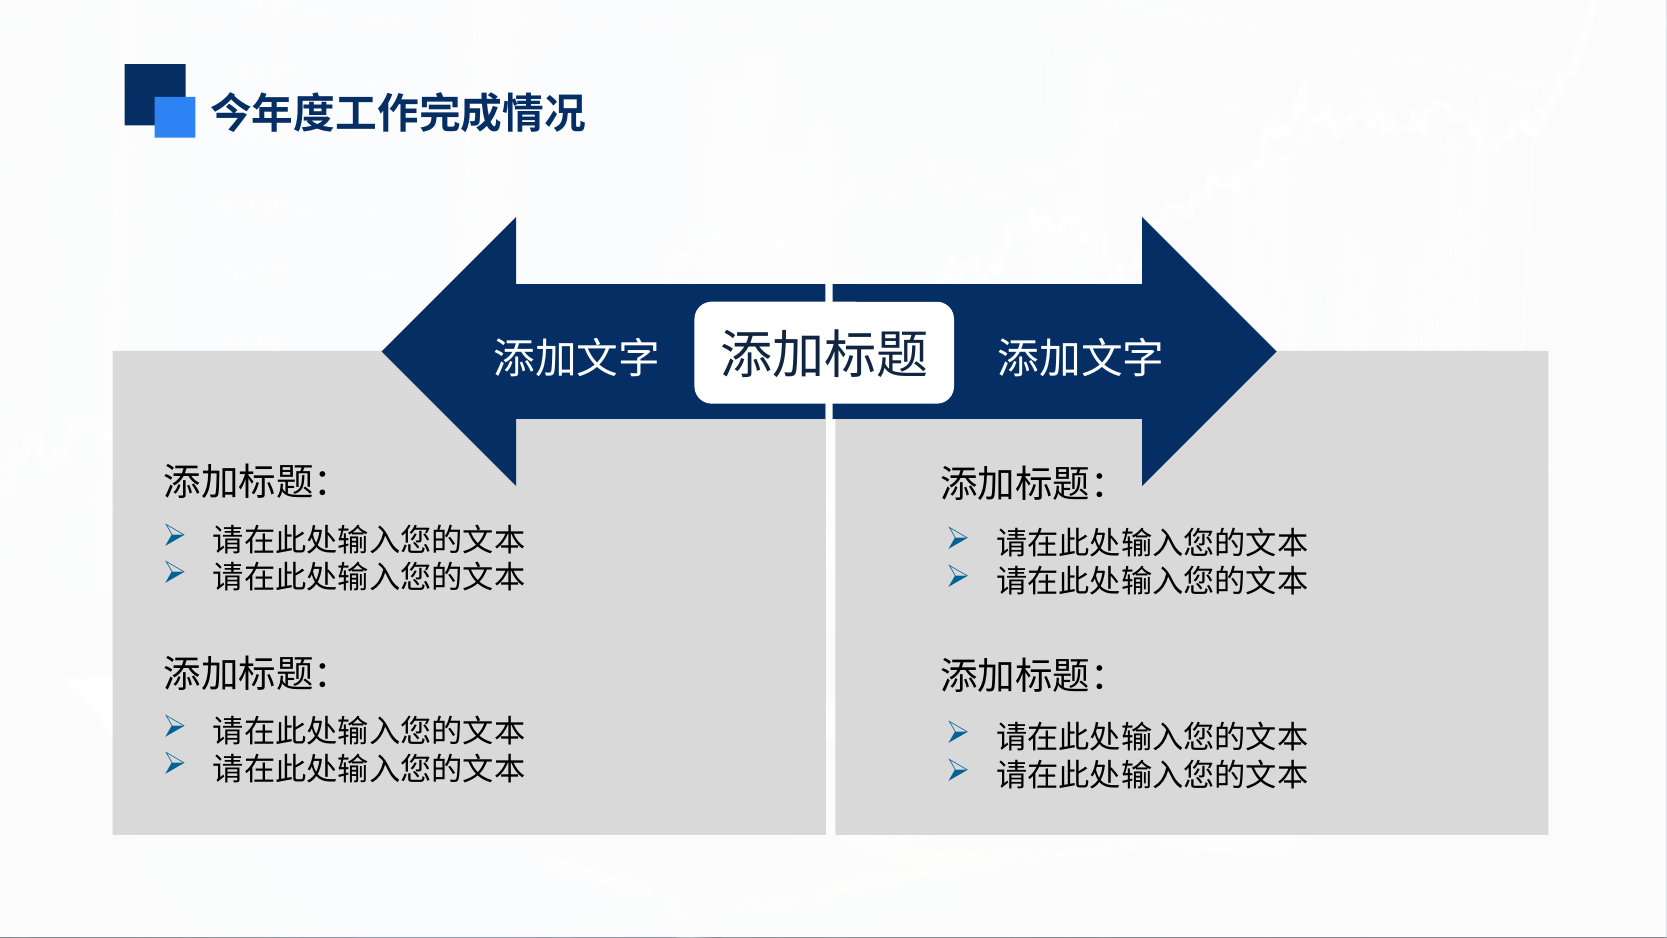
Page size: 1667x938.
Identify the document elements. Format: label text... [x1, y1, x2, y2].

text_box [123, 62, 188, 127]
text_box 添加文字 [379, 214, 828, 449]
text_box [147, 450, 581, 796]
text_box 今年度工作完成情况 [195, 78, 621, 144]
text_box [111, 349, 828, 837]
text_box [833, 349, 1551, 837]
text_box 添加文字 [830, 214, 1279, 451]
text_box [924, 452, 1345, 802]
text_box [153, 95, 197, 140]
text_box 添加标题 [692, 299, 957, 406]
